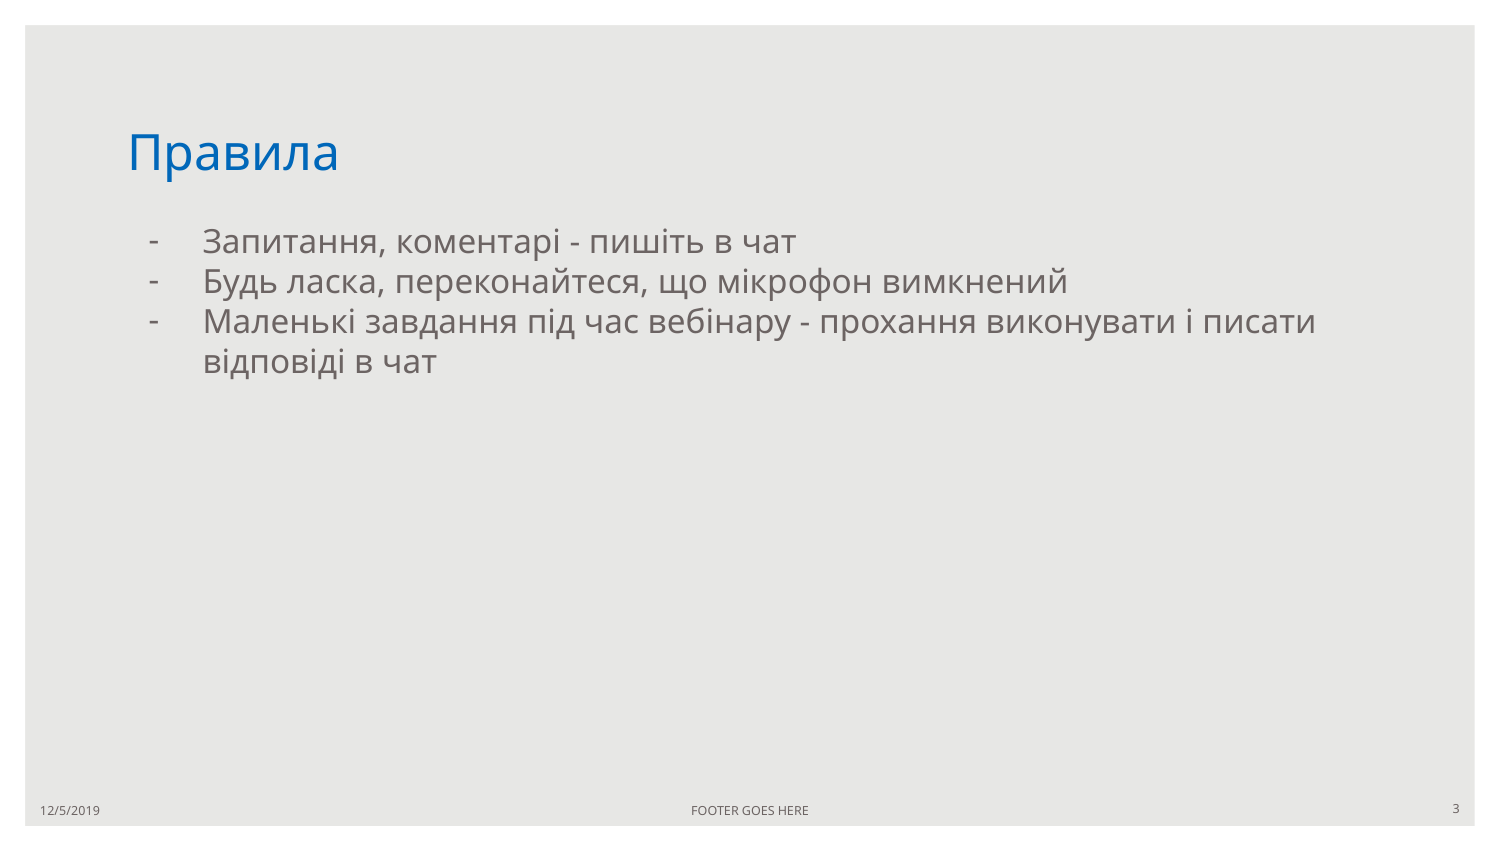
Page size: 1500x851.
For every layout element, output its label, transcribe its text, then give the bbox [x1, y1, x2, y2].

title Правила [112, 112, 1388, 188]
slide_number ‹#› [1125, 794, 1475, 826]
list Запитання, коментарі - пишіть в чат Будь ласка, переконайтеся, що мікрофон вимкнений Маленькі завдання під час вебінару - прохання виконувати і писати відповіді в чат [112, 212, 1388, 738]
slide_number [24, 794, 375, 826]
footer FOOTER GOES HERE [512, 794, 988, 826]
